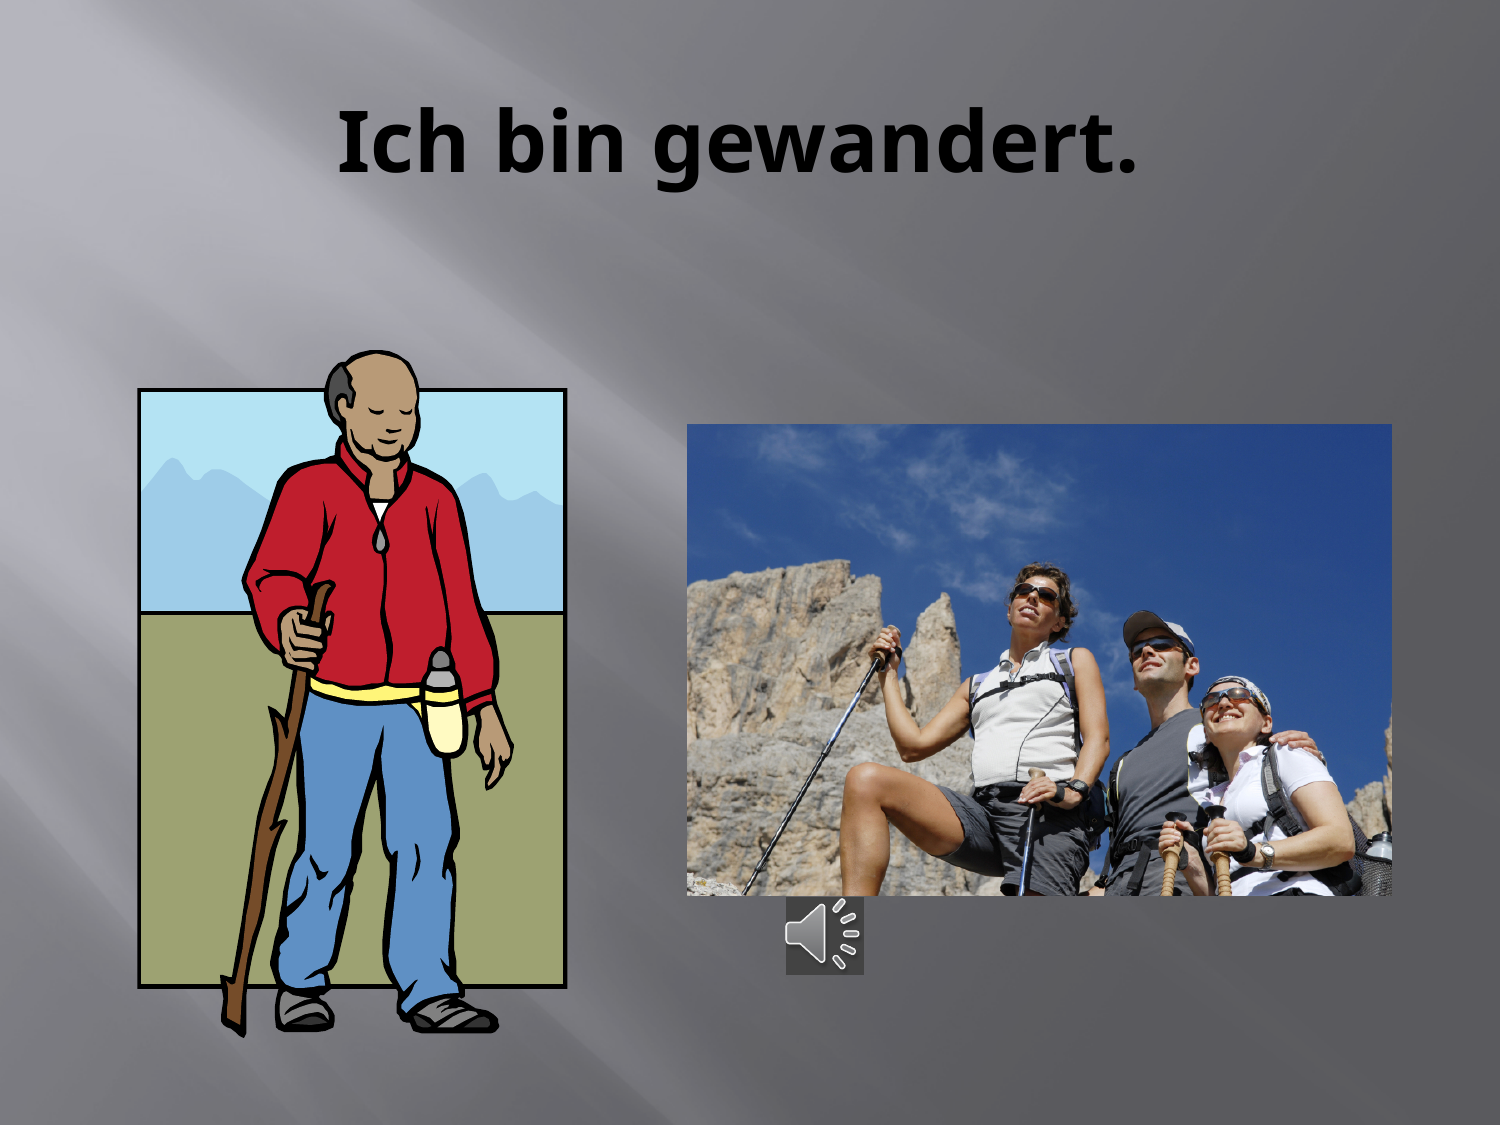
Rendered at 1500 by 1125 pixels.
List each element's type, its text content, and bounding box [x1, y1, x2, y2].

picture [137, 349, 568, 1039]
title Ich bin gewandert. [75, 45, 1425, 233]
picture [687, 424, 1392, 977]
